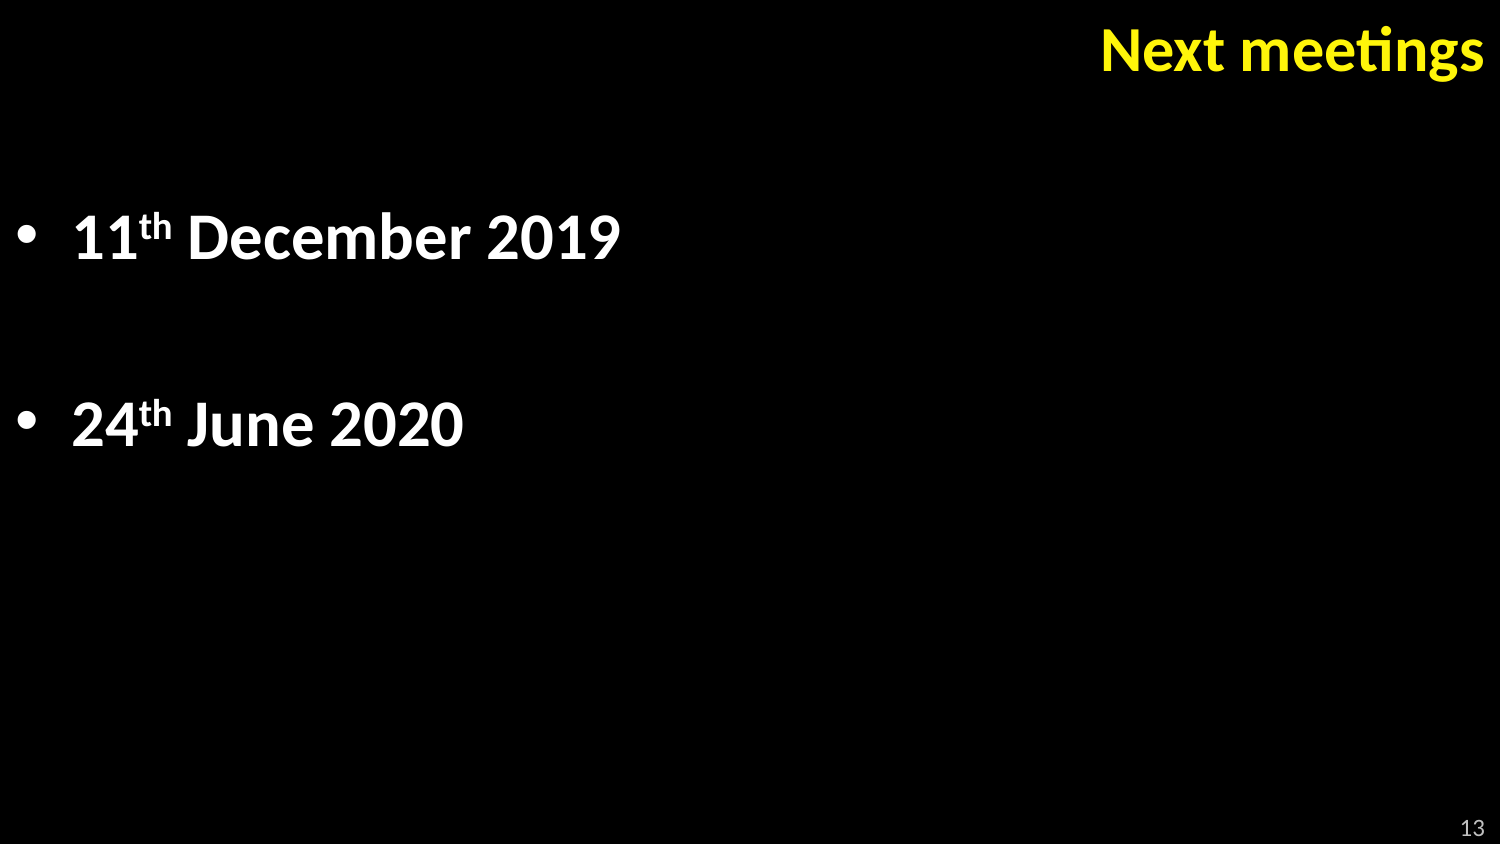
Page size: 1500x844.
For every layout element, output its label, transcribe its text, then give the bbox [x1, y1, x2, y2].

slide_number 13 [1149, 808, 1500, 844]
list 11th December 2019 24th June 2020 [0, 92, 1500, 844]
title Next meetings [0, 0, 1500, 92]
